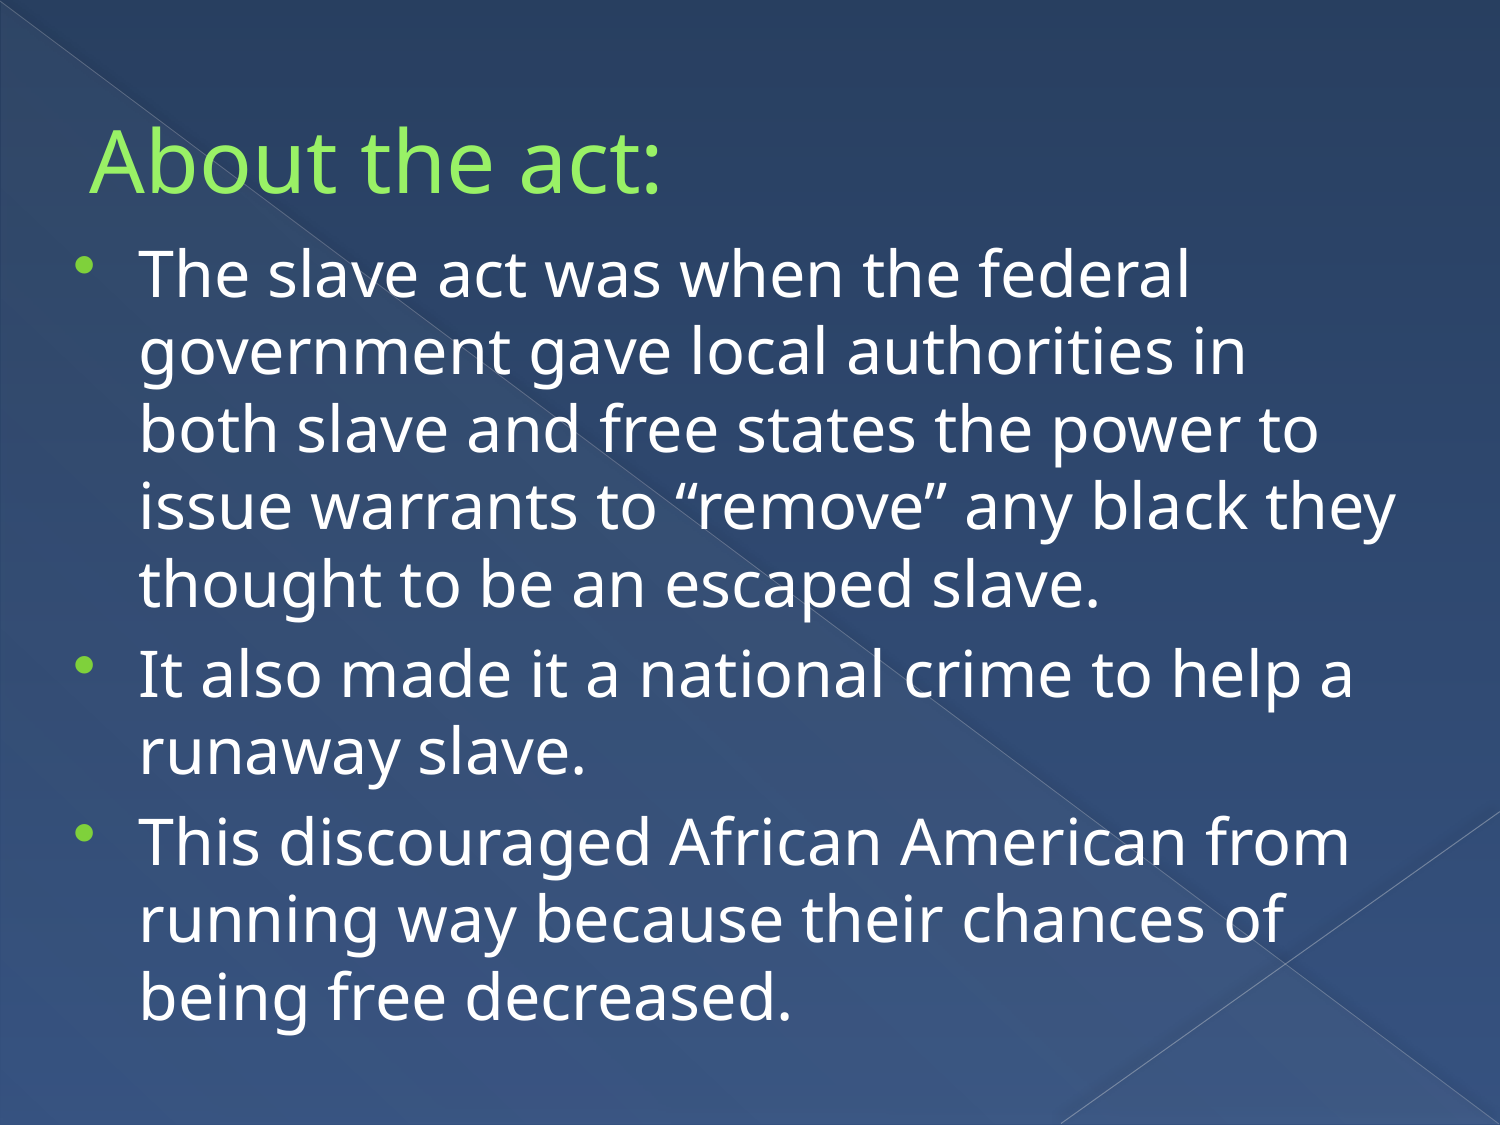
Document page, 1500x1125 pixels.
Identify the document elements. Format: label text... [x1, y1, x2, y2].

title About the act: [75, 43, 1425, 274]
list The slave act was when the federal government gave local authorities in both slave and free states the power to issue warrants to “remove” any black they thought to be an escaped slave. It also made it a national crime to help a runaway slave. This discouraged African American from running way because their chances of being free decreased. [49, 224, 1413, 1026]
